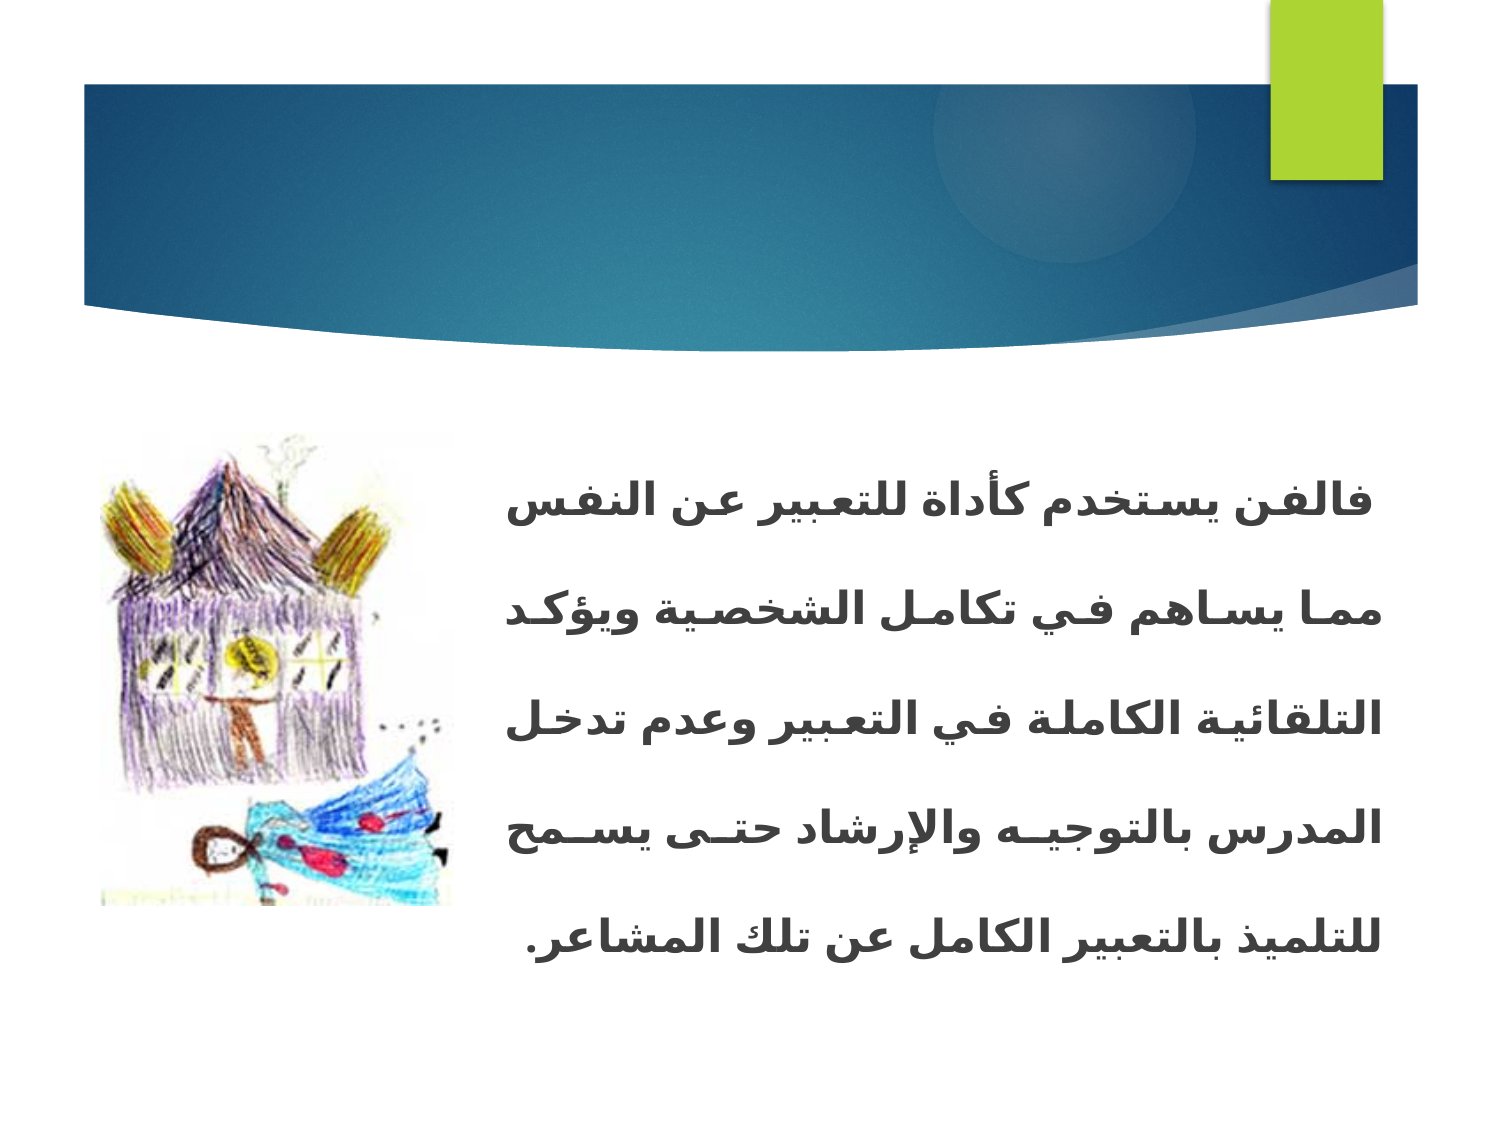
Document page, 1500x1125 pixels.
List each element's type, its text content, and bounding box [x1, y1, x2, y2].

picture [100, 432, 454, 907]
list فالفن يستخدم كأداة للتعبير عن النفس مما يساهم في تكامل الشخصية ويؤكد التلقائية الكاملة في التعبير وعدم تدخل المدرس بالتوجيه والإرشاد حتى يسمح للتلميذ بالتعبير الكامل عن تلك المشاعر. [490, 408, 1400, 1047]
